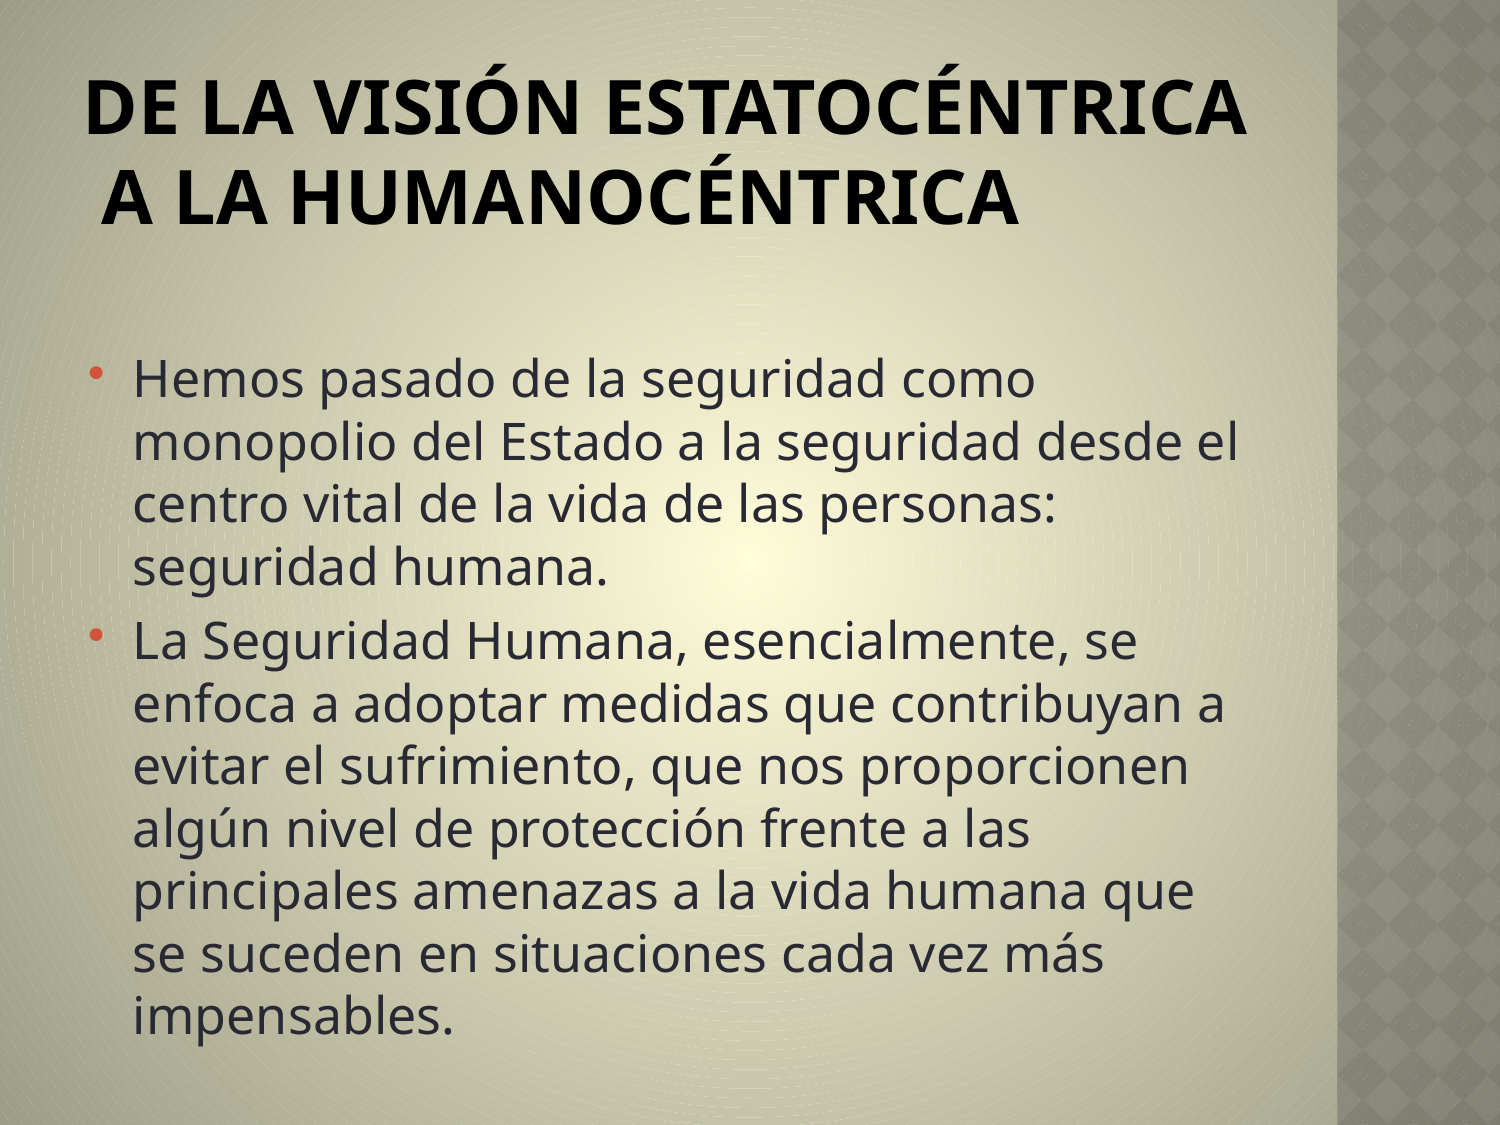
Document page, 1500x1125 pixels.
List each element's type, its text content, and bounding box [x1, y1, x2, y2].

list Hemos pasado de la seguridad como monopolio del Estado a la seguridad desde el centro vital de la vida de las personas: seguridad humana. La Seguridad Humana, esencialmente, se enfoca a adoptar medidas que contribuyan a evitar el sufrimiento, que nos proporcionen algún nivel de protección frente a las principales amenazas a la vida humana que se suceden en situaciones cada vez más impensables. [75, 264, 1263, 1059]
title De la visión estatocéntrica a la humanocéntrica [75, 52, 1263, 240]
